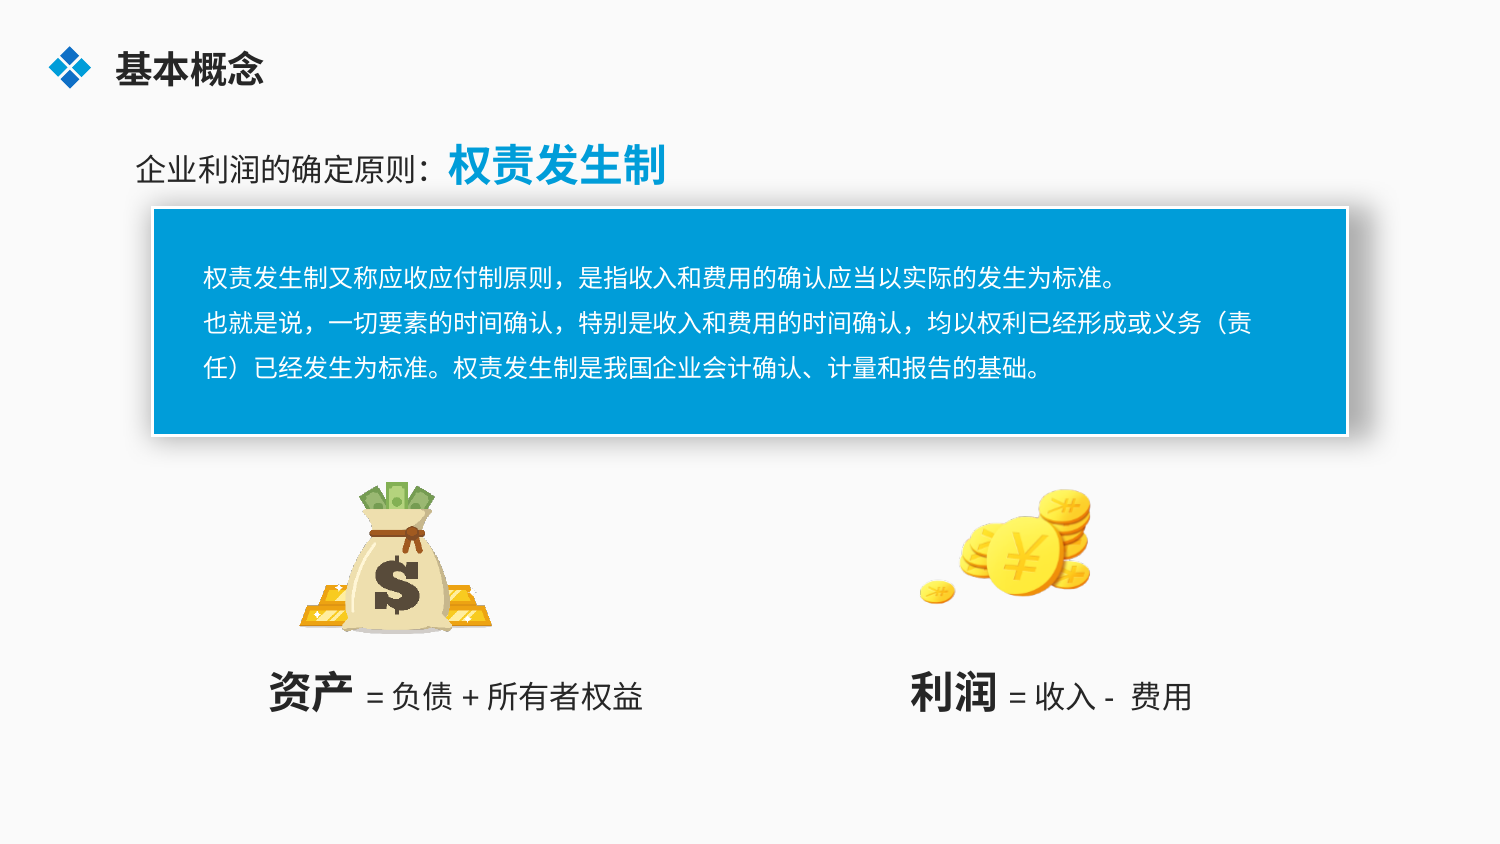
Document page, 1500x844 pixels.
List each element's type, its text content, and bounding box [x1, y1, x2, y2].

text_box 企业利润的确定原则：权责发生制 [120, 117, 862, 198]
text_box 基本概念 [100, 38, 308, 99]
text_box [55, 52, 85, 83]
text_box 资产=负债+所有者权益 [253, 643, 670, 725]
text_box [151, 207, 1349, 436]
picture [299, 482, 492, 634]
picture [895, 455, 1101, 607]
text_box 利润=收入- 费用 [895, 643, 1214, 725]
text_box 权责发生制又称应收应付制原则，是指收入和费用的确认应当以实际的发生为标准。 也就是说，一切要素的时间确认，特别是收入和费用的时间确认，均以权利已经形成或义务（责任）已经发生为标准。权责发生制是我国企业会计确认、计量和报告的基础。 [188, 239, 1312, 390]
